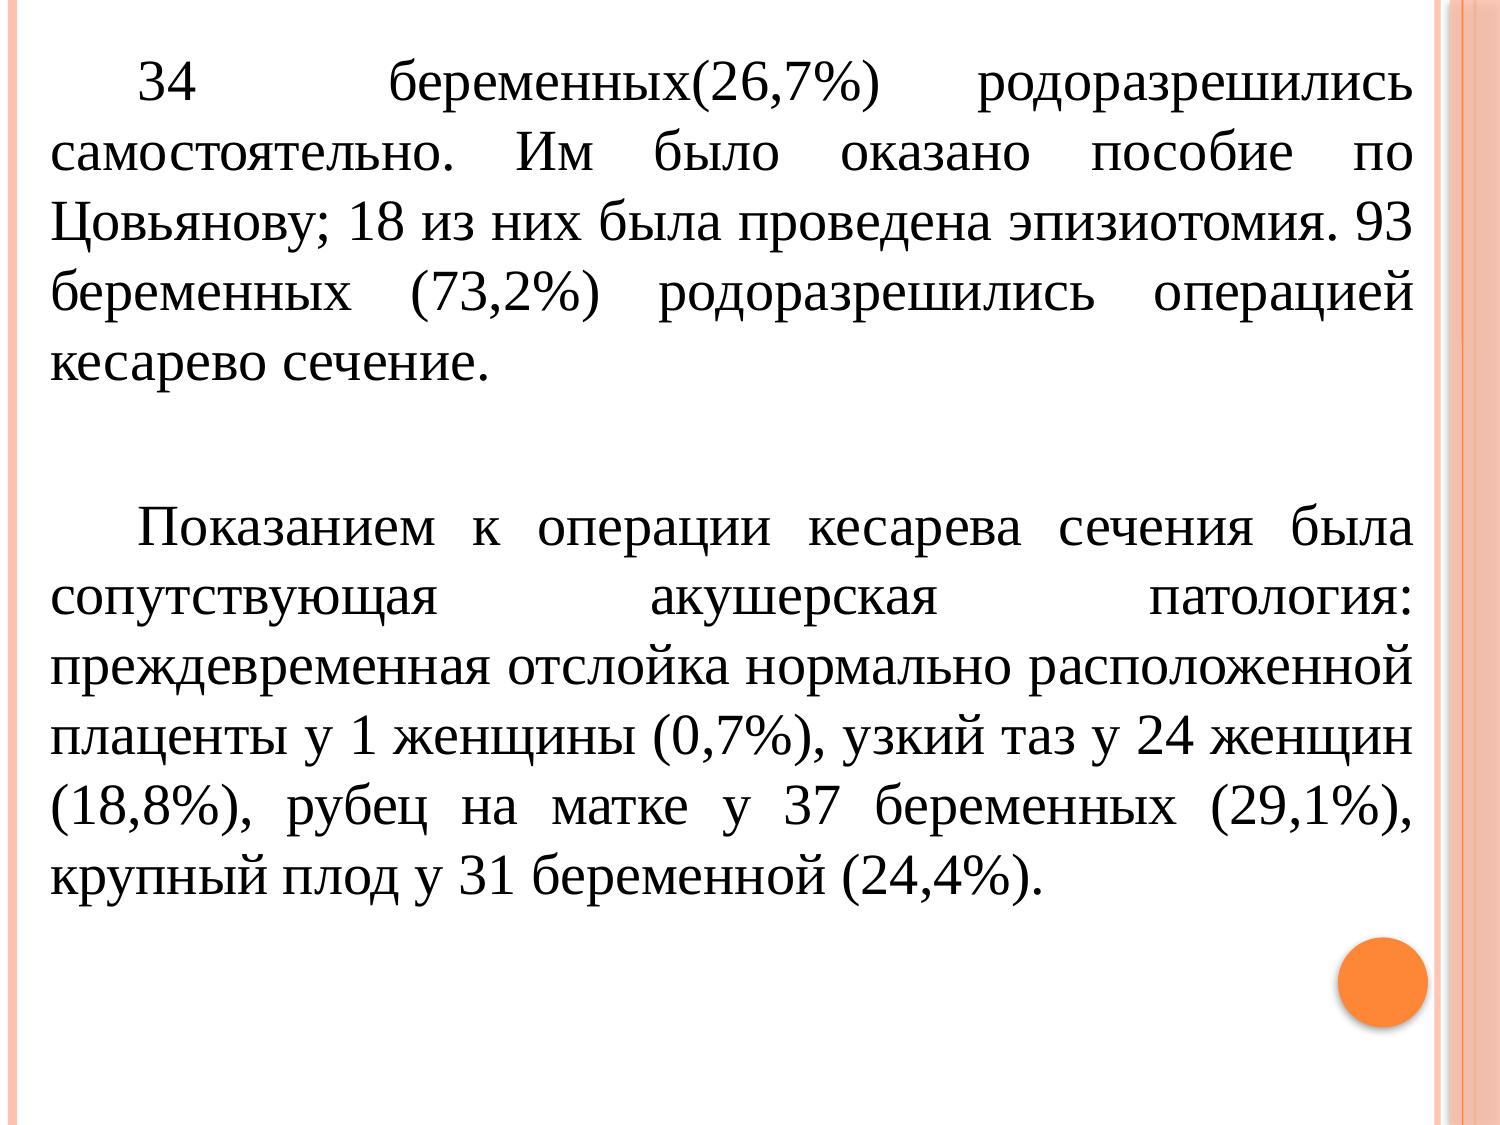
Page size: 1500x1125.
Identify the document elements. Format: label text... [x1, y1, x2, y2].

list 34 беременных(26,7%) родоразрешились самостоятельно. Им было оказано пособие по Цовьянову; 18 из них была проведена эпизиотомия. 93 беременных (73,2%) родоразрешились операцией кесарево сечение. Показанием к операции кесарева сечения была сопутствующая акушерская патология: преждевременная отслойка нормально расположенной плаценты у 1 женщины (0,7%), узкий таз у 24 женщин (18,8%), рубец на матке у 37 беременных (29,1%), крупный плод у 31 беременной (24,4%). [35, 35, 1430, 1090]
